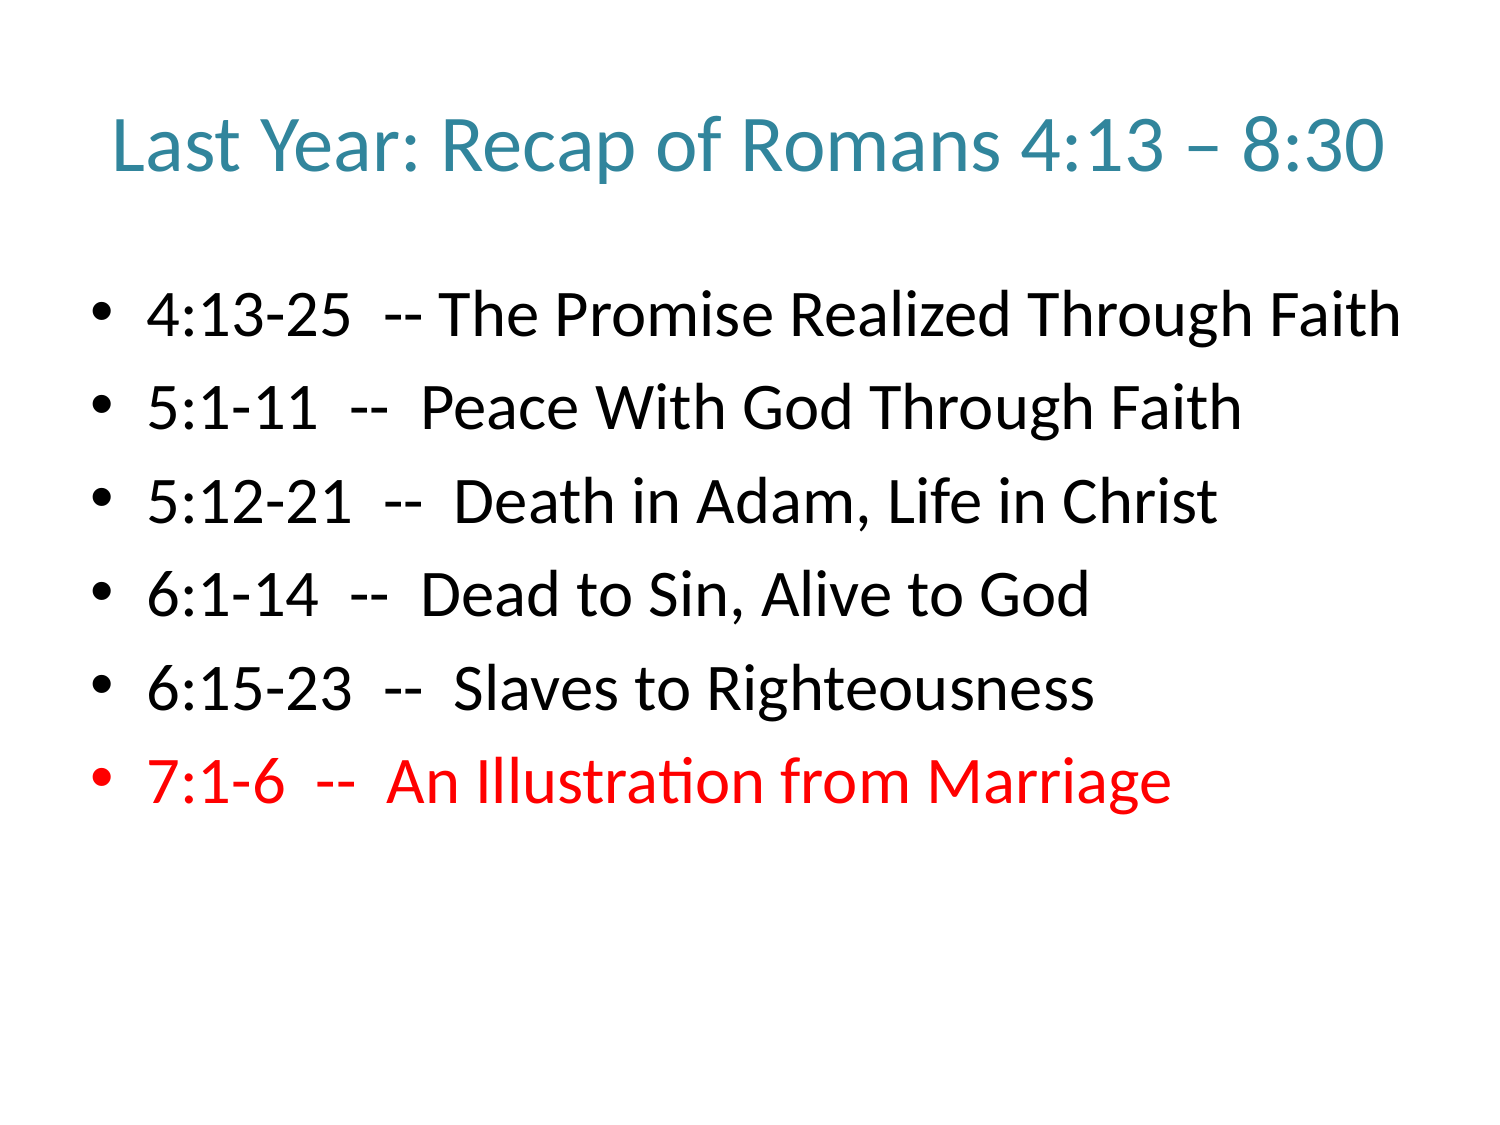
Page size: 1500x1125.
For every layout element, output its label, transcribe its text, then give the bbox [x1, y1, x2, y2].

list 4:13-25 -- The Promise Realized Through Faith 5:1-11 -- Peace With God Through Faith 5:12-21 -- Death in Adam, Life in Christ 6:1-14 -- Dead to Sin, Alive to God 6:15-23 -- Slaves to Righteousness 7:1-6 -- An Illustration from Marriage [75, 262, 1425, 1005]
title Last Year: Recap of Romans 4:13 – 8:30 [75, 45, 1425, 233]
